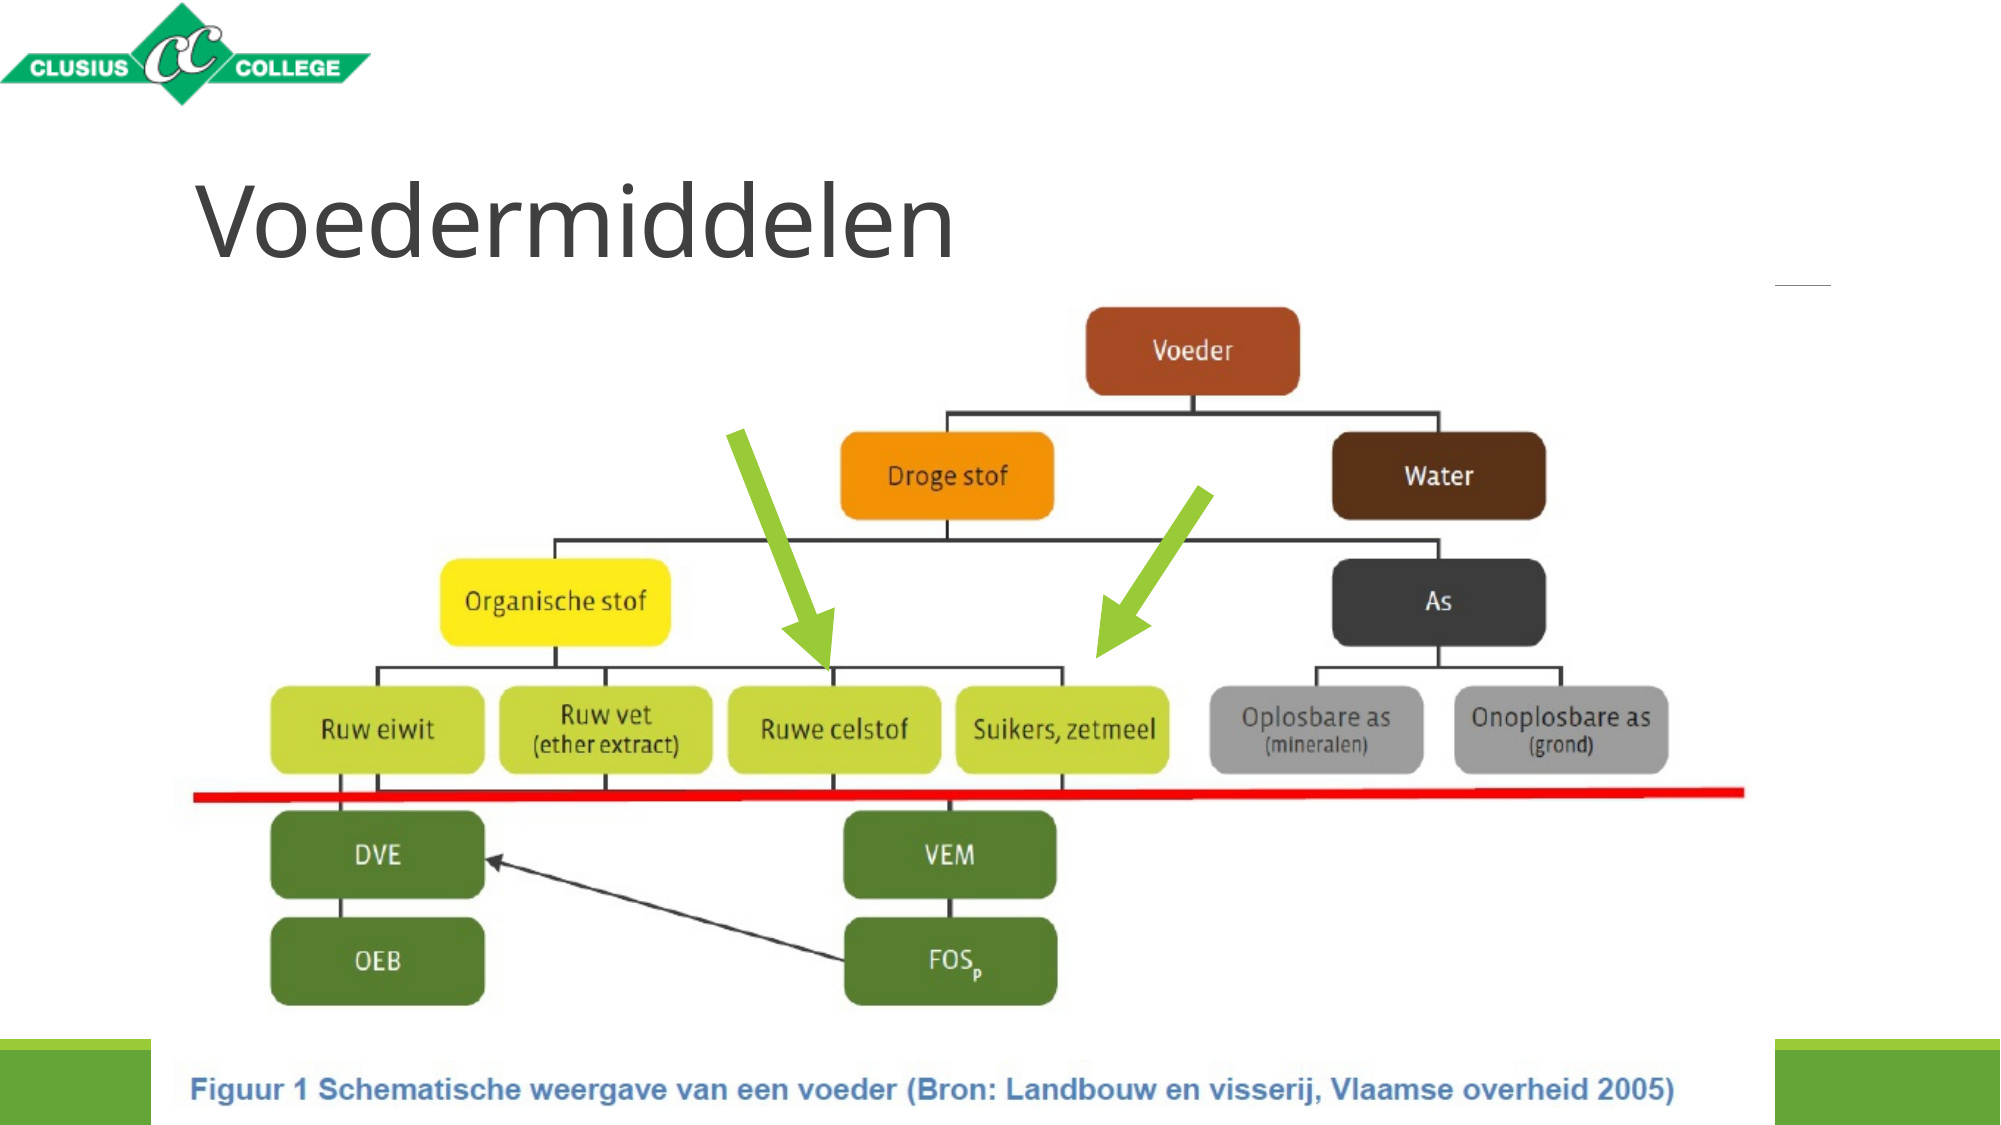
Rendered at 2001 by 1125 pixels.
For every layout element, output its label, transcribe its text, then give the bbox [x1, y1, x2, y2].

title Voedermiddelen [180, 47, 1830, 285]
picture [0, 1, 371, 108]
picture [151, 284, 1775, 1125]
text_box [734, 431, 830, 673]
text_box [1095, 489, 1207, 659]
